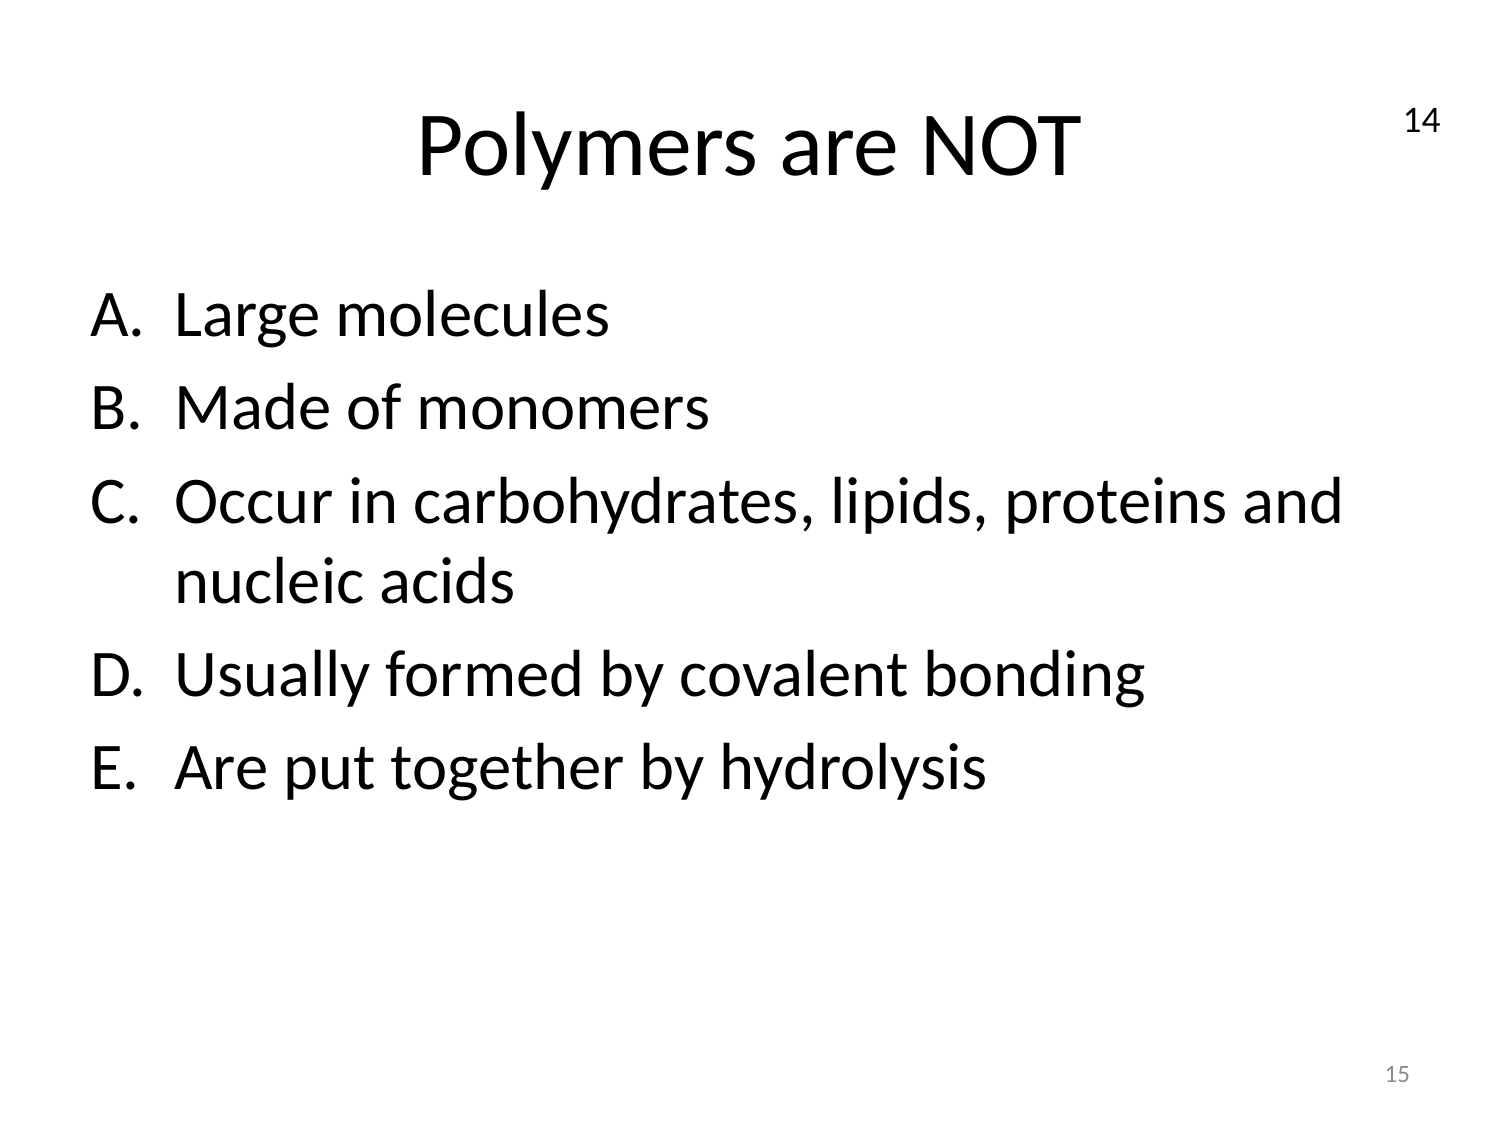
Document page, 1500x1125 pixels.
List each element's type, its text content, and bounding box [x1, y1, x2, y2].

title Polymers are NOT [75, 45, 1425, 233]
list Large molecules Made of monomers Occur in carbohydrates, lipids, proteins and nucleic acids Usually formed by covalent bonding Are put together by hydrolysis [75, 262, 1425, 1005]
slide_number 15 [1074, 1042, 1425, 1103]
text_box 14 [1387, 87, 1456, 148]
